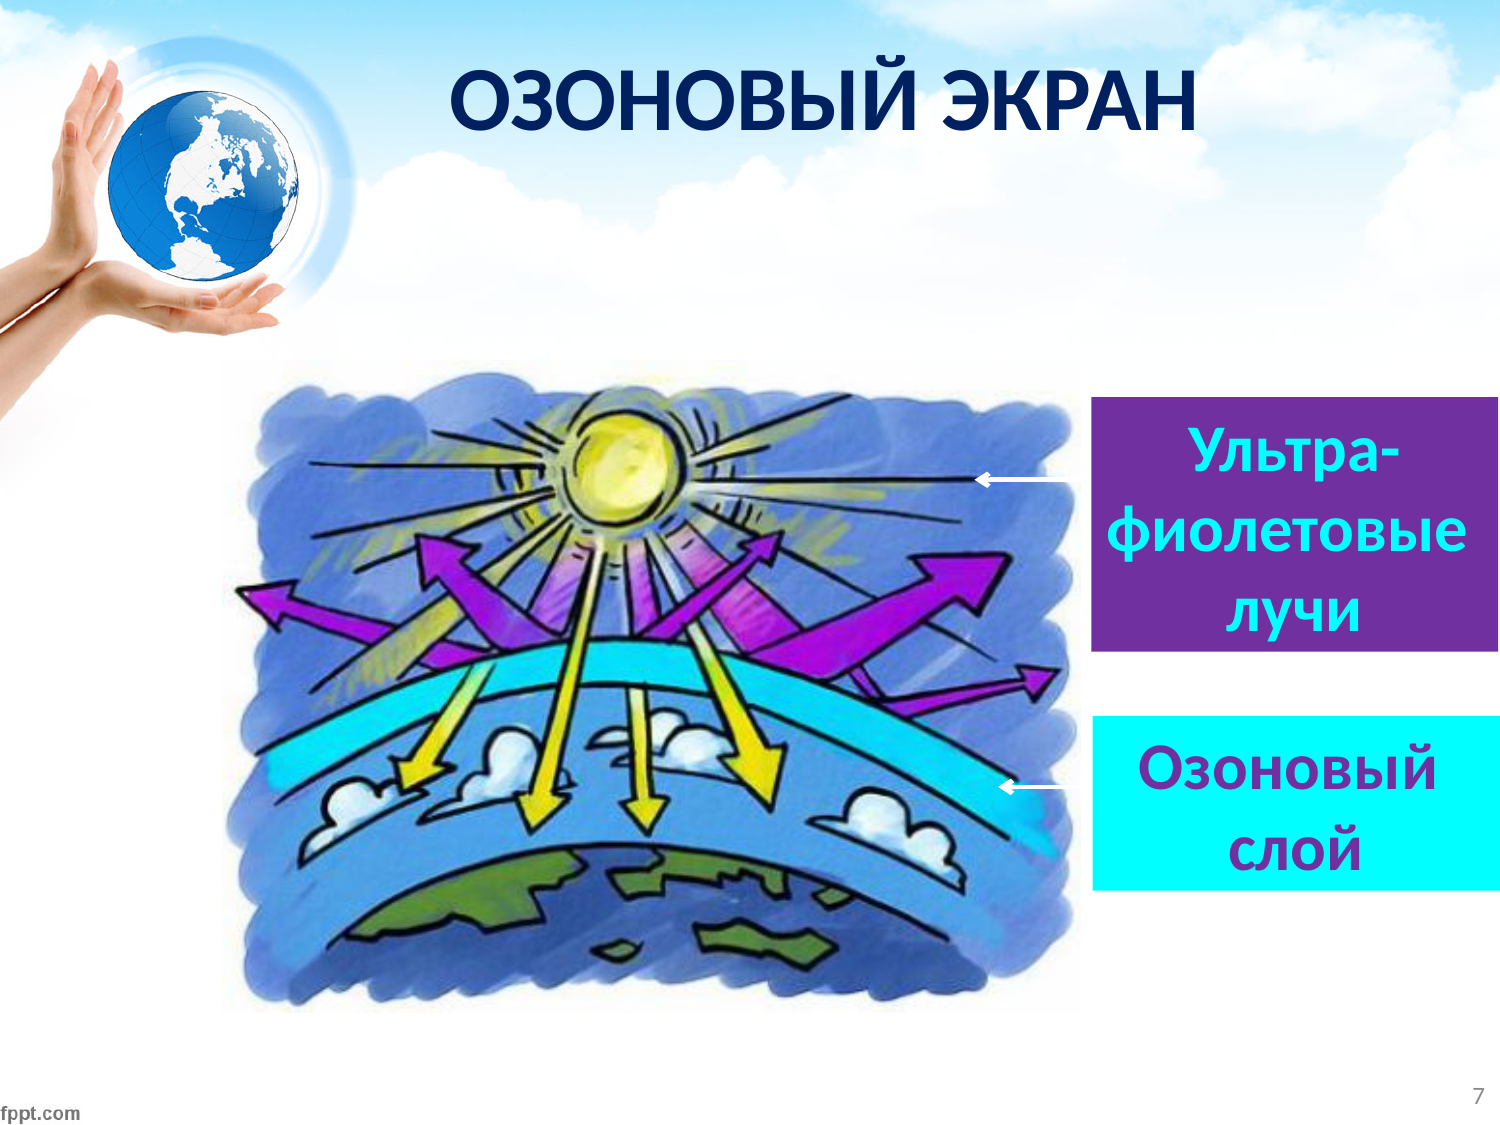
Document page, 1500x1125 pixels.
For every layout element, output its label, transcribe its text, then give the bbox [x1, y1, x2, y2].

title ОЗОНОВЫЙ ЭКРАН [150, 0, 1500, 188]
text_box Озоновый слой [1092, 715, 1500, 891]
slide_number 7 [1149, 1065, 1500, 1125]
text_box Ультра- фиолетовые лучи [1091, 397, 1499, 652]
picture [0, 0, 1500, 1125]
